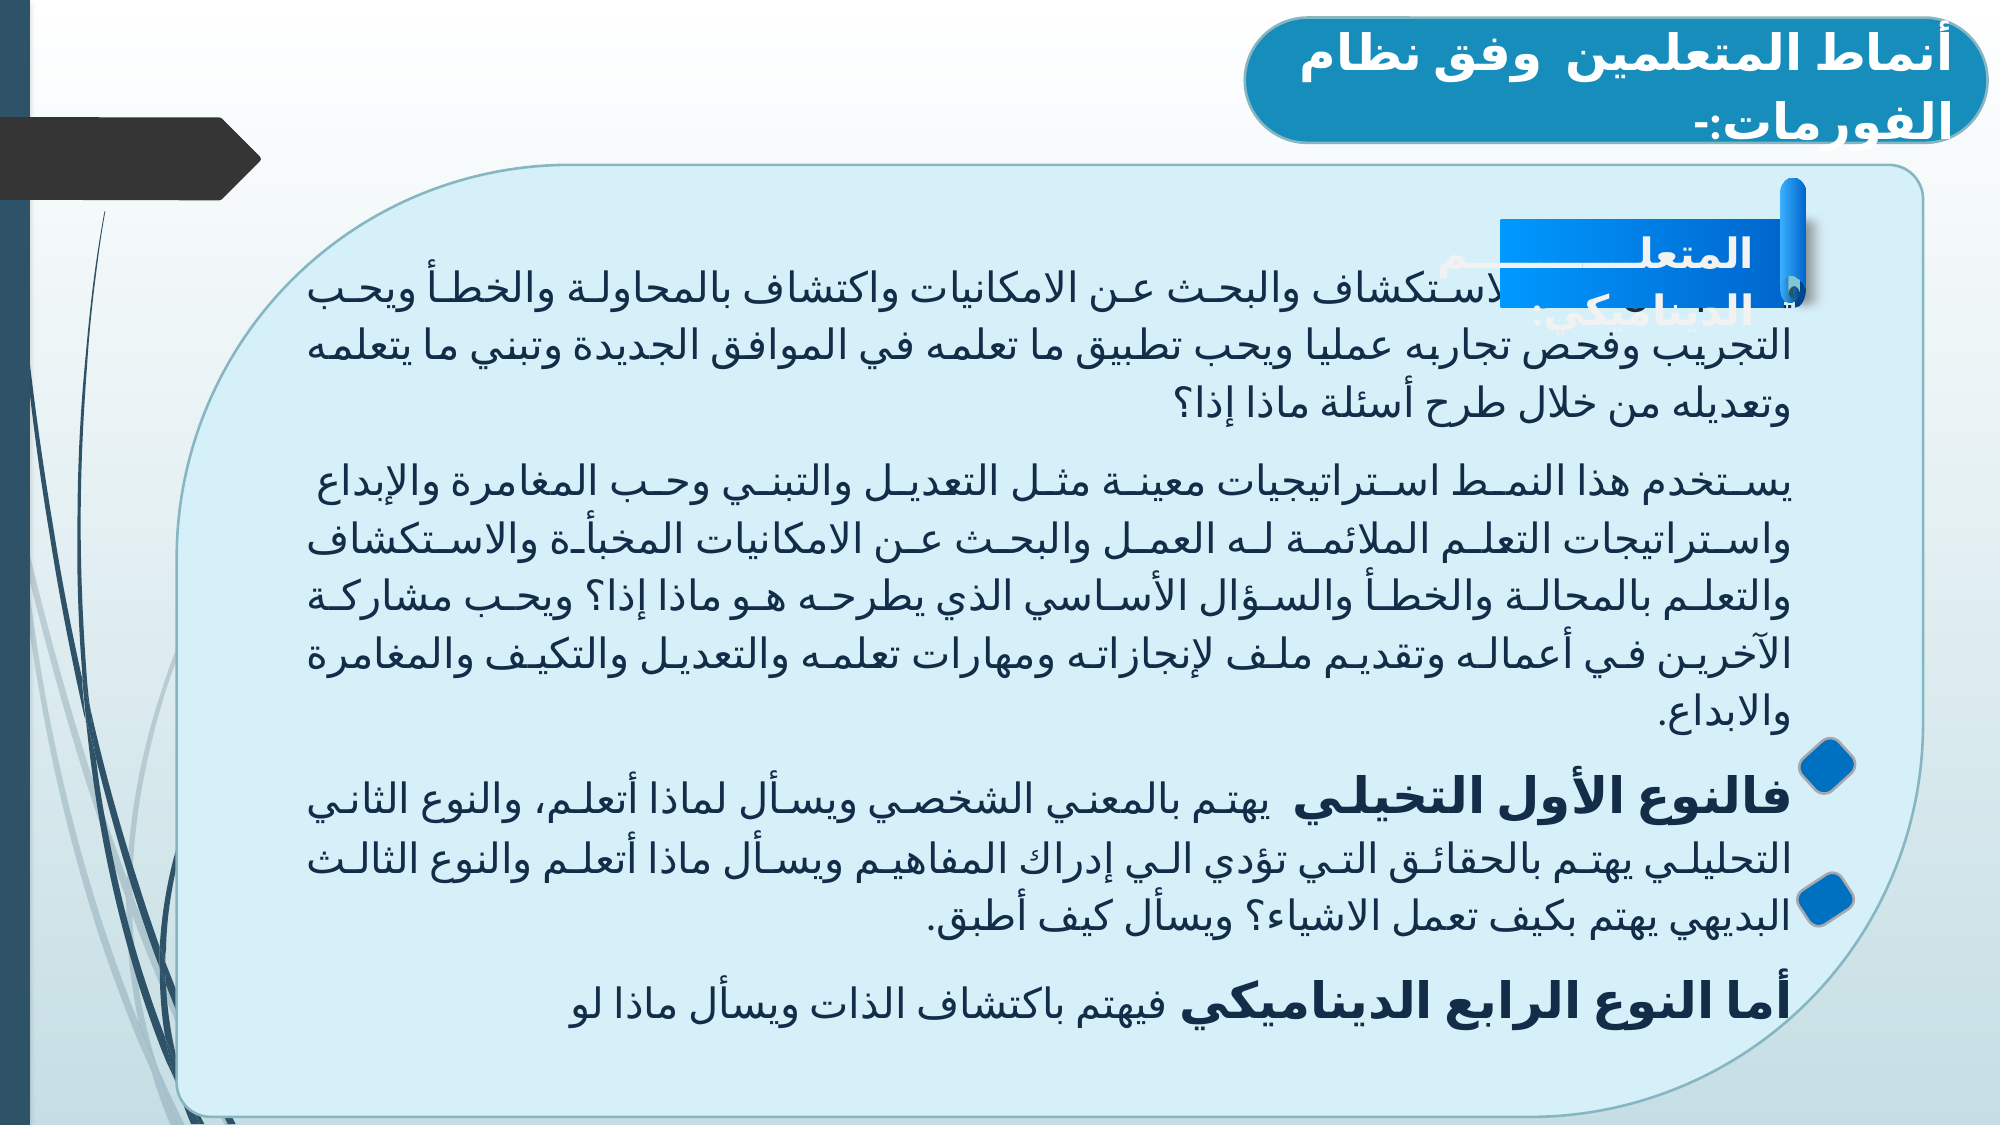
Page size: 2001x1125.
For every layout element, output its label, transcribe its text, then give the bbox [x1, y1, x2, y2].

text_box المتعلم الديناميكي: [1422, 211, 1770, 342]
text_box أنماط المتعلمين وفق نظام الفورمات:- [1243, 16, 1989, 145]
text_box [1500, 177, 1833, 316]
text_box [1795, 871, 1856, 928]
text_box يتعلم من خلال الاستكشاف والبحث عن الامكانيات واكتشاف بالمحاولة والخطأ ويحب التجريب وفحص تجاربه عمليا ويحب تطبيق ما تعلمه في الموافق الجديدة وتبني ما يتعلمه وتعديله من خلال طرح أسئلة ماذا إذا؟ يستخدم هذا النمط استراتيجيات معينة مثل التعديل والتبني وحب المغامرة والإبداع واستراتيجات التعلم الملائمة له العمل والبحث عن الامكانيات المخبأة والاستكشاف والتعلم بالمحالة والخطأ والسؤال الأساسي الذي يطرحه هو ماذا إذا؟ ويحب مشاركة الآخرين في أعماله وتقديم ملف لإنجازاته ومهارات تعلمه والتعديل والتكيف والمغامرة والابداع. فالنوع الأول التخيلي يهتم بالمعني الشخصي ويسأل لماذا أتعلم، والنوع الثاني التحليلي يهتم بالحقائق التي تؤدي الي إدراك المفاهيم ويسأل ماذا أتعلم والنوع الثالث البديهي يهتم بكيف تعمل الاشياء؟ ويسأل كيف أطبق. أما النوع الرابع الديناميكي فيهتم باكتشاف الذات ويسأل ماذا لو [175, 163, 1925, 1119]
text_box [1797, 736, 1857, 795]
